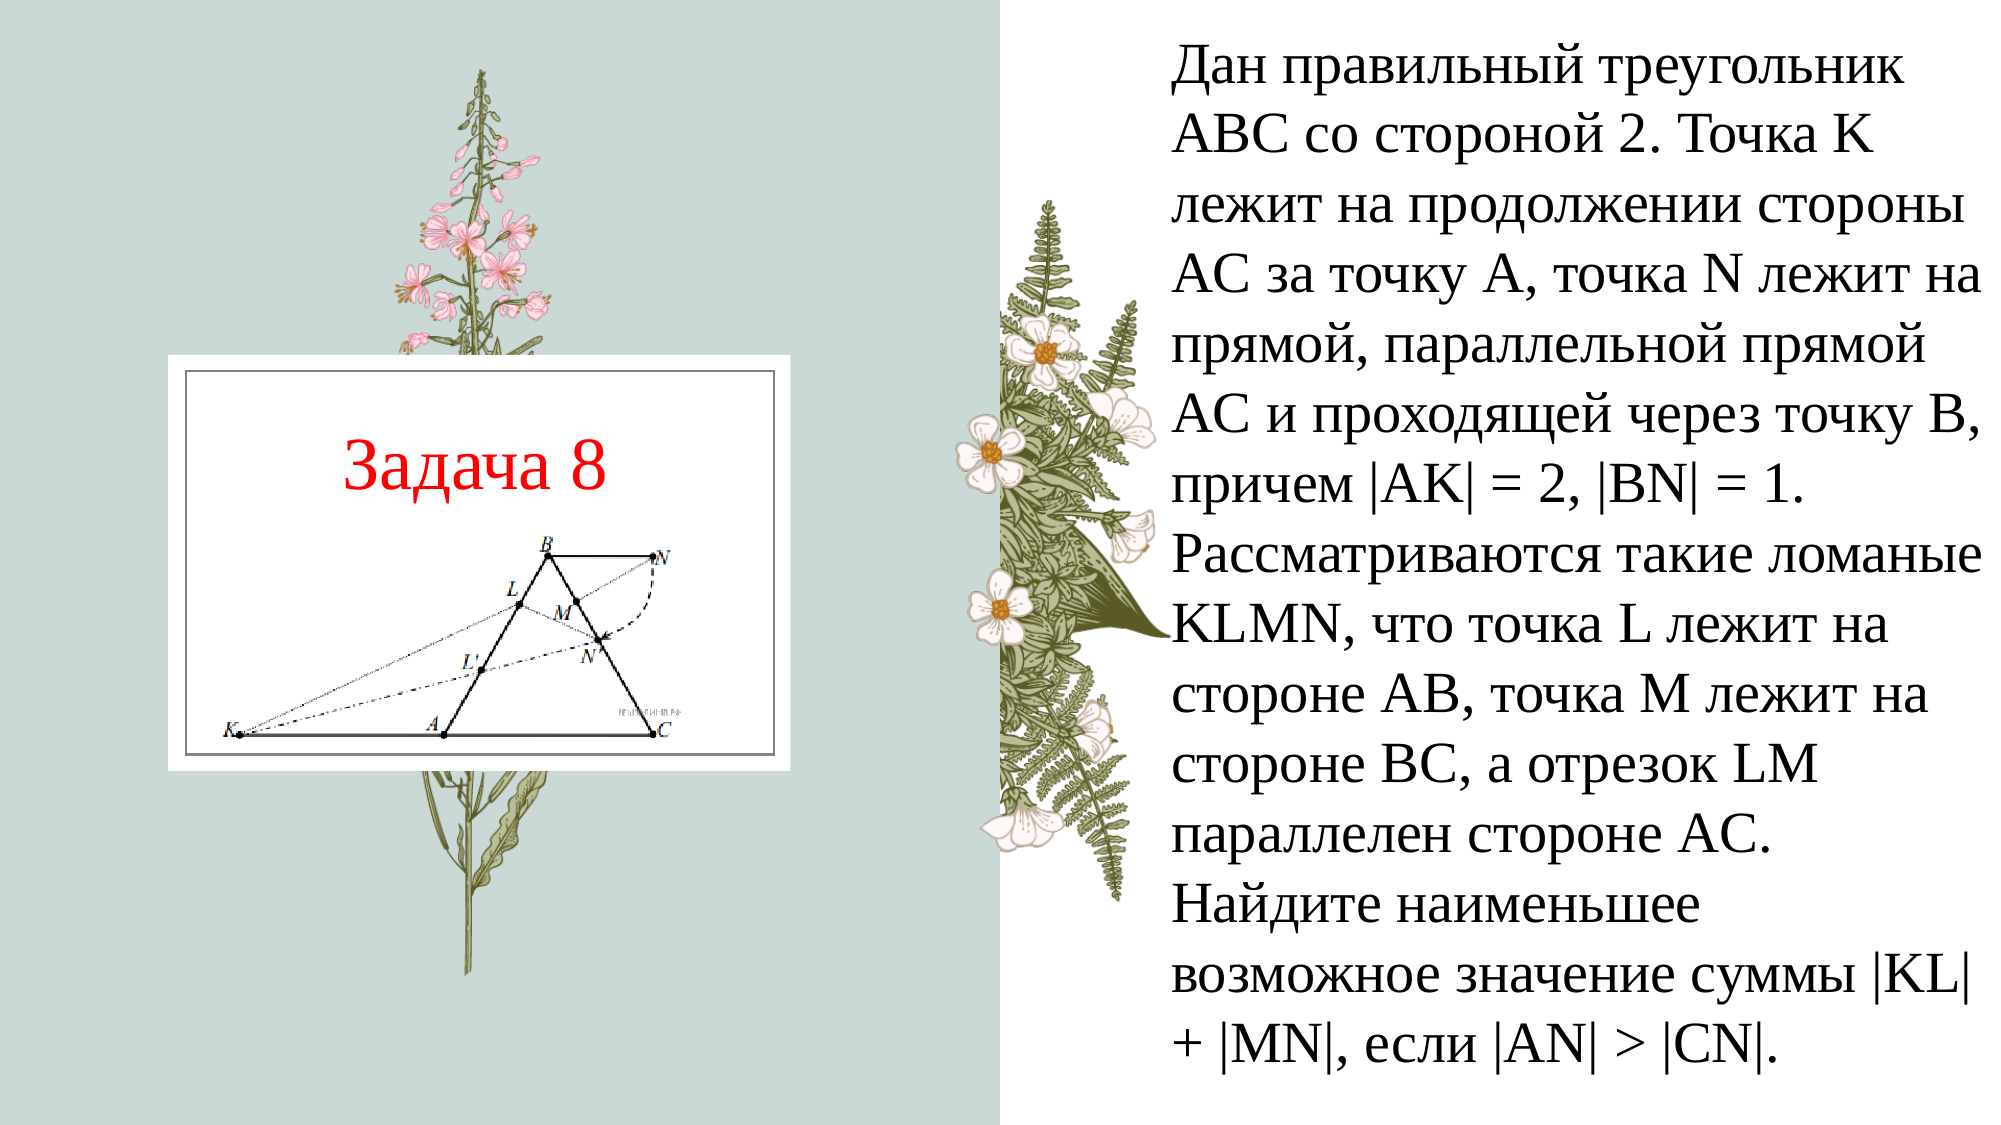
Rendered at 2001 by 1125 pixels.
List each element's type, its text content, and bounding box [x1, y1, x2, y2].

picture [947, 190, 1156, 912]
picture [380, 771, 571, 987]
text_box Дан правильный треугольник ABC со стороной 2. Точка K лежит на продолжении стороны AC за точку A, точка N лежит на прямой, параллельной прямой AC и проходящей через точку B, причем |AK| = 2, |BN| = 1. Рассматриваются такие ломаные KLMN, что точка L лежит на стороне AB, точка M лежит на стороне BC, а отрезок LM параллелен стороне AC. Найдите наименьшее возможное значение суммы |KL| + |MN|, если |AN| > |CN|. [1156, 17, 2000, 1082]
picture [380, 62, 578, 354]
title Задача 8 [241, 376, 710, 525]
picture [204, 525, 710, 750]
